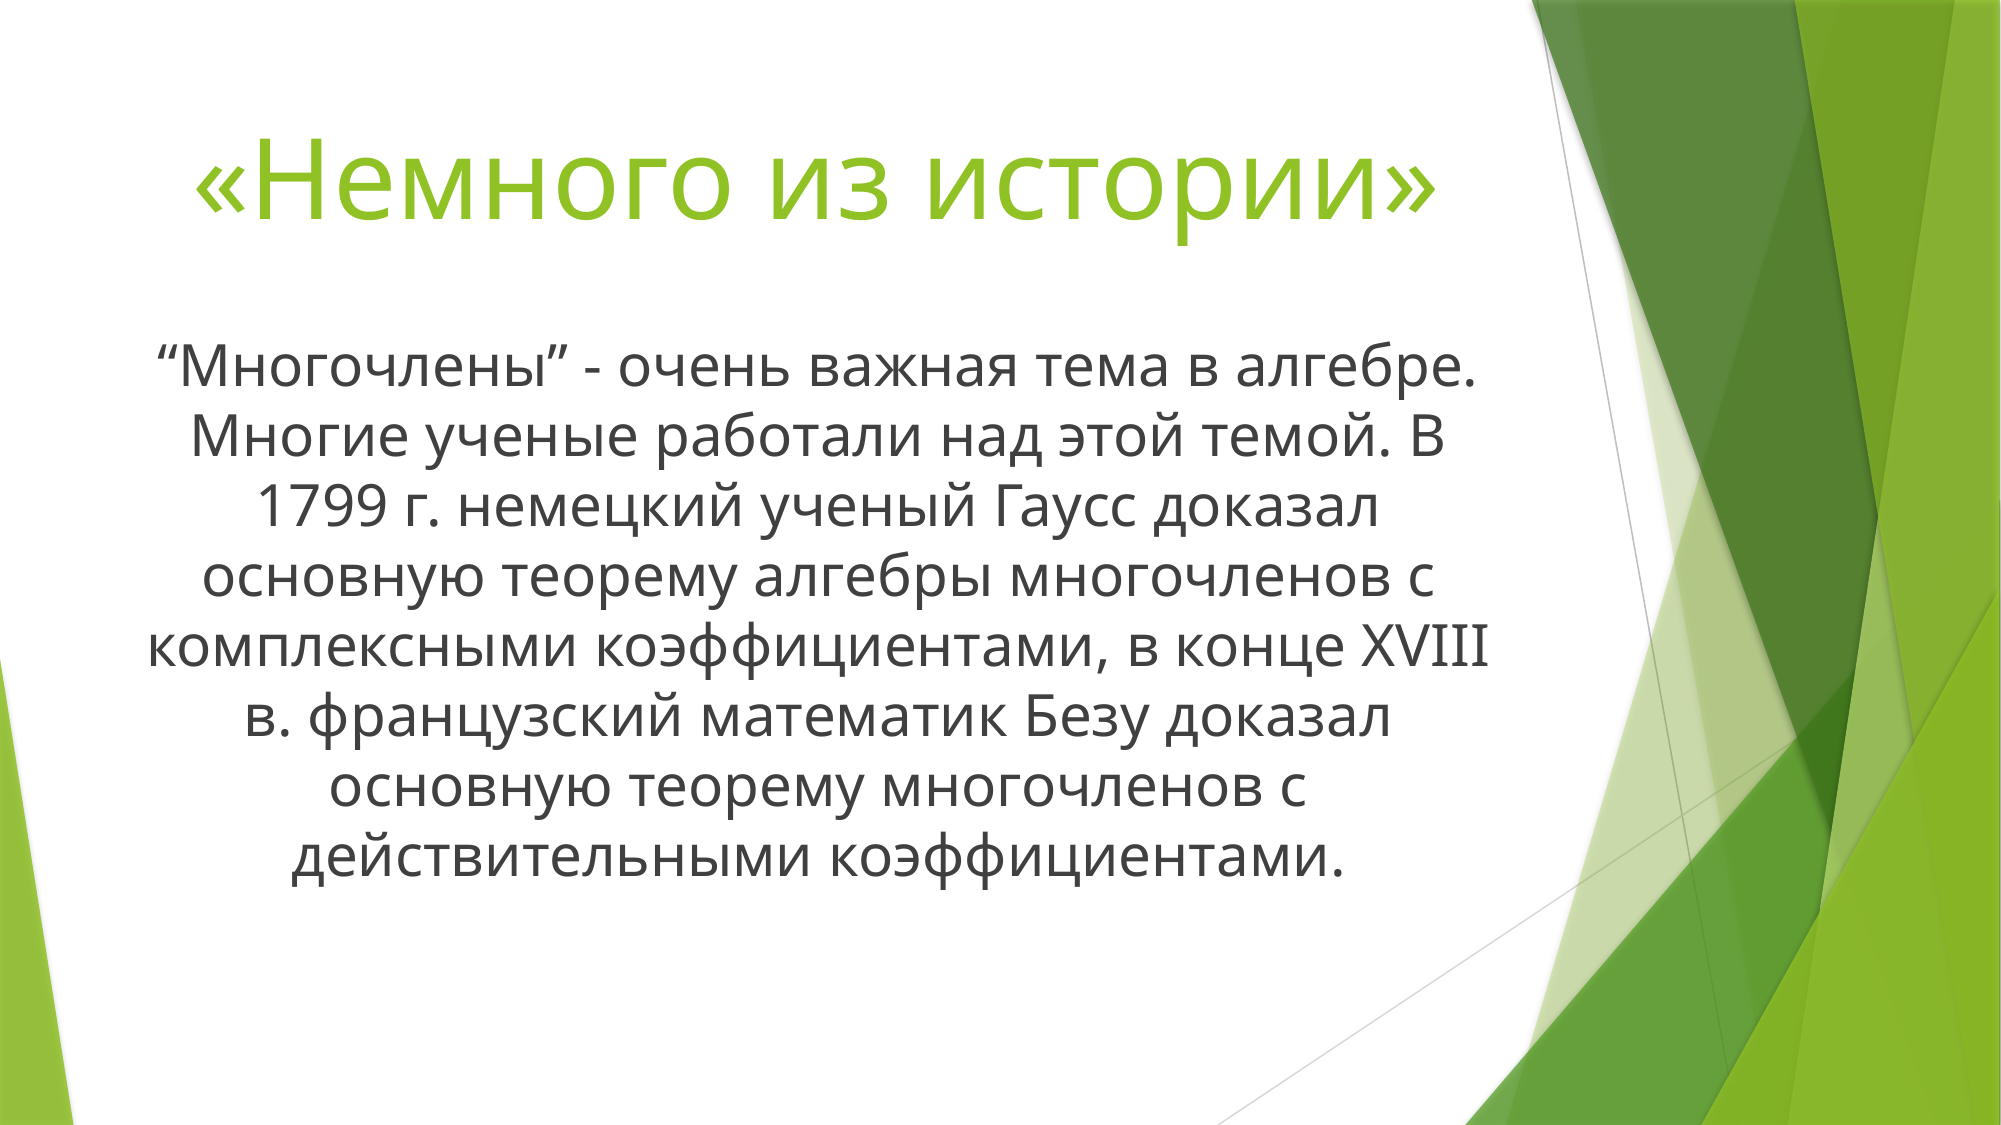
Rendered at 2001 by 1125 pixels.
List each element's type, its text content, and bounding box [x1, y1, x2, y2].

list “Многочлены” - очень важная тема в алгебре. Многие ученые работали над этой темой. В 1799 г. немецкий ученый Гаусс доказал основную теорему алгебры многочленов с комплексными коэффициентами, в конце XVIII в. французский математик Безу доказал основную теорему многочленов с действительными коэффициентами. [113, 320, 1524, 958]
title «Немного из истории» [111, 99, 1522, 317]
